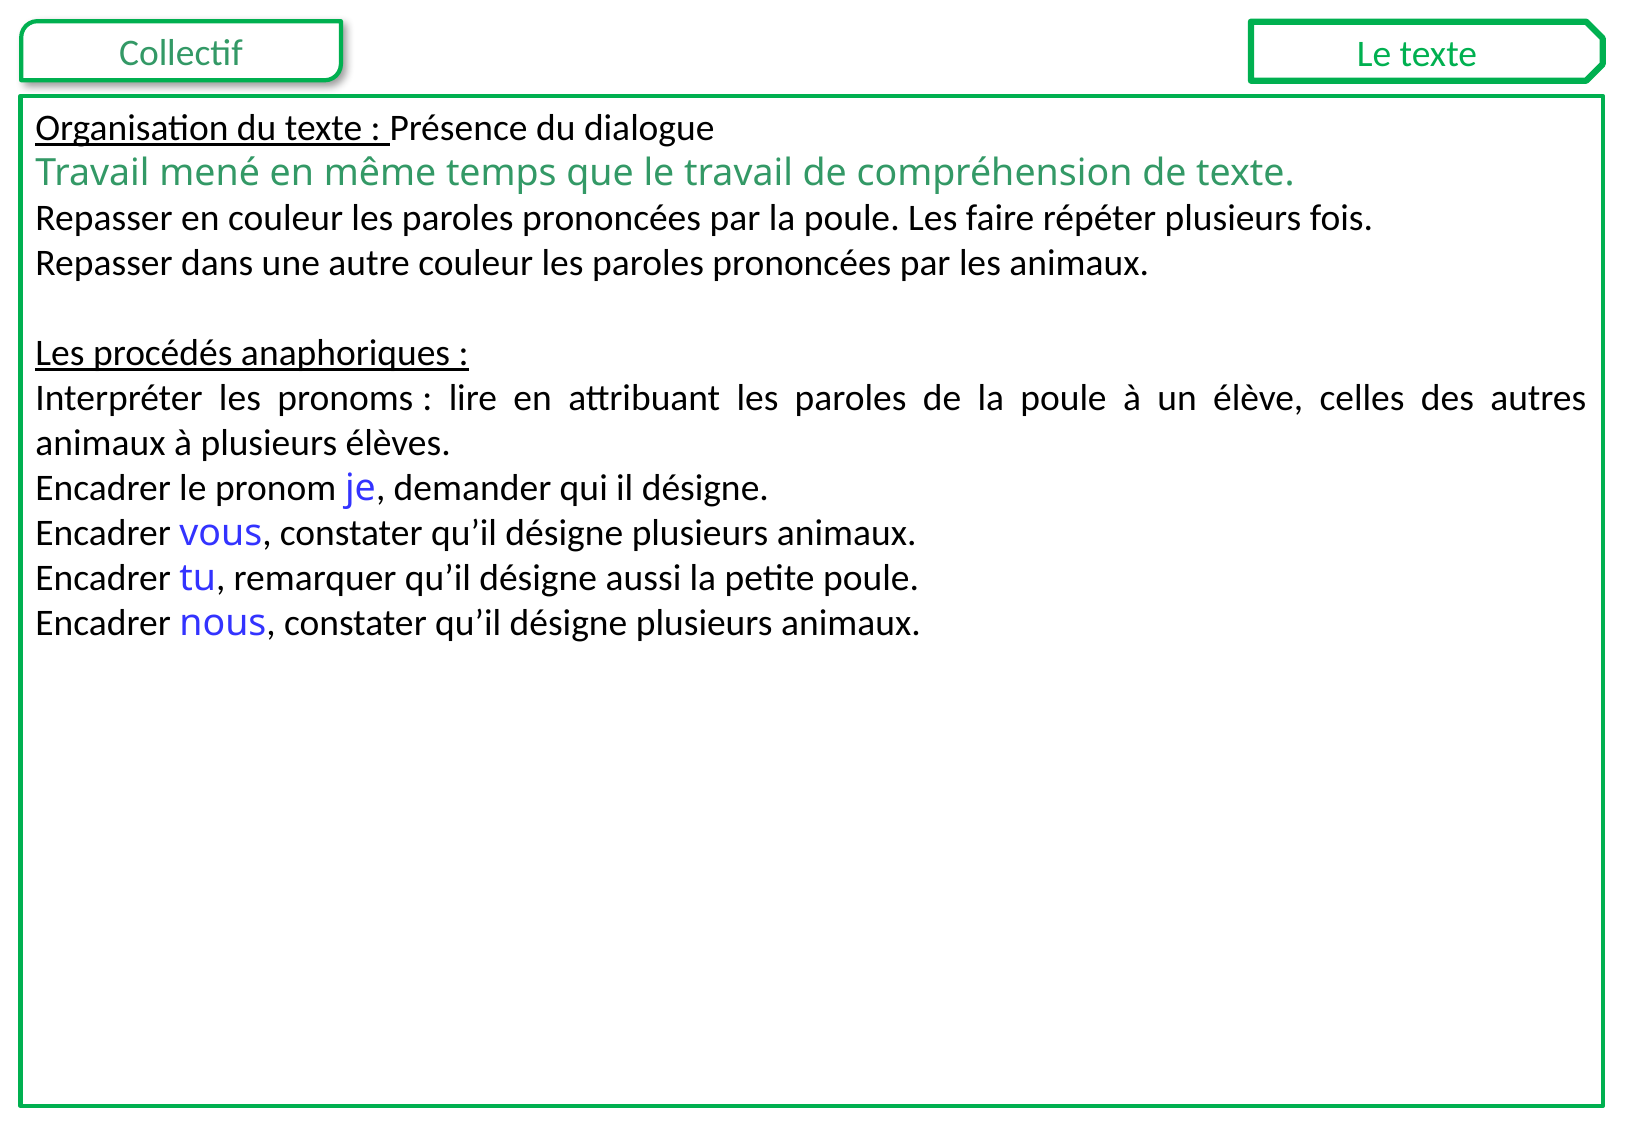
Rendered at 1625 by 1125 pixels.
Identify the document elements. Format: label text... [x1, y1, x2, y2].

list Organisation du texte : Présence du dialogue Travail mené en même temps que le travail de compréhension de texte. Repasser en couleur les paroles prononcées par la poule. Les faire répéter plusieurs fois. Repasser dans une autre couleur les paroles prononcées par les animaux. Les procédés anaphoriques : Interpréter les pronoms : lire en attribuant les paroles de la poule à un élève, celles des autres animaux à plusieurs élèves. Encadrer le pronom je, demander qui il désigne. Encadrer vous, constater qu’il désigne plusieurs animaux. Encadrer tu, remarquer qu’il désigne aussi la petite poule. Encadrer nous, constater qu’il désigne plusieurs animaux. [18, 94, 1605, 1108]
list Le texte [1250, 21, 1584, 81]
